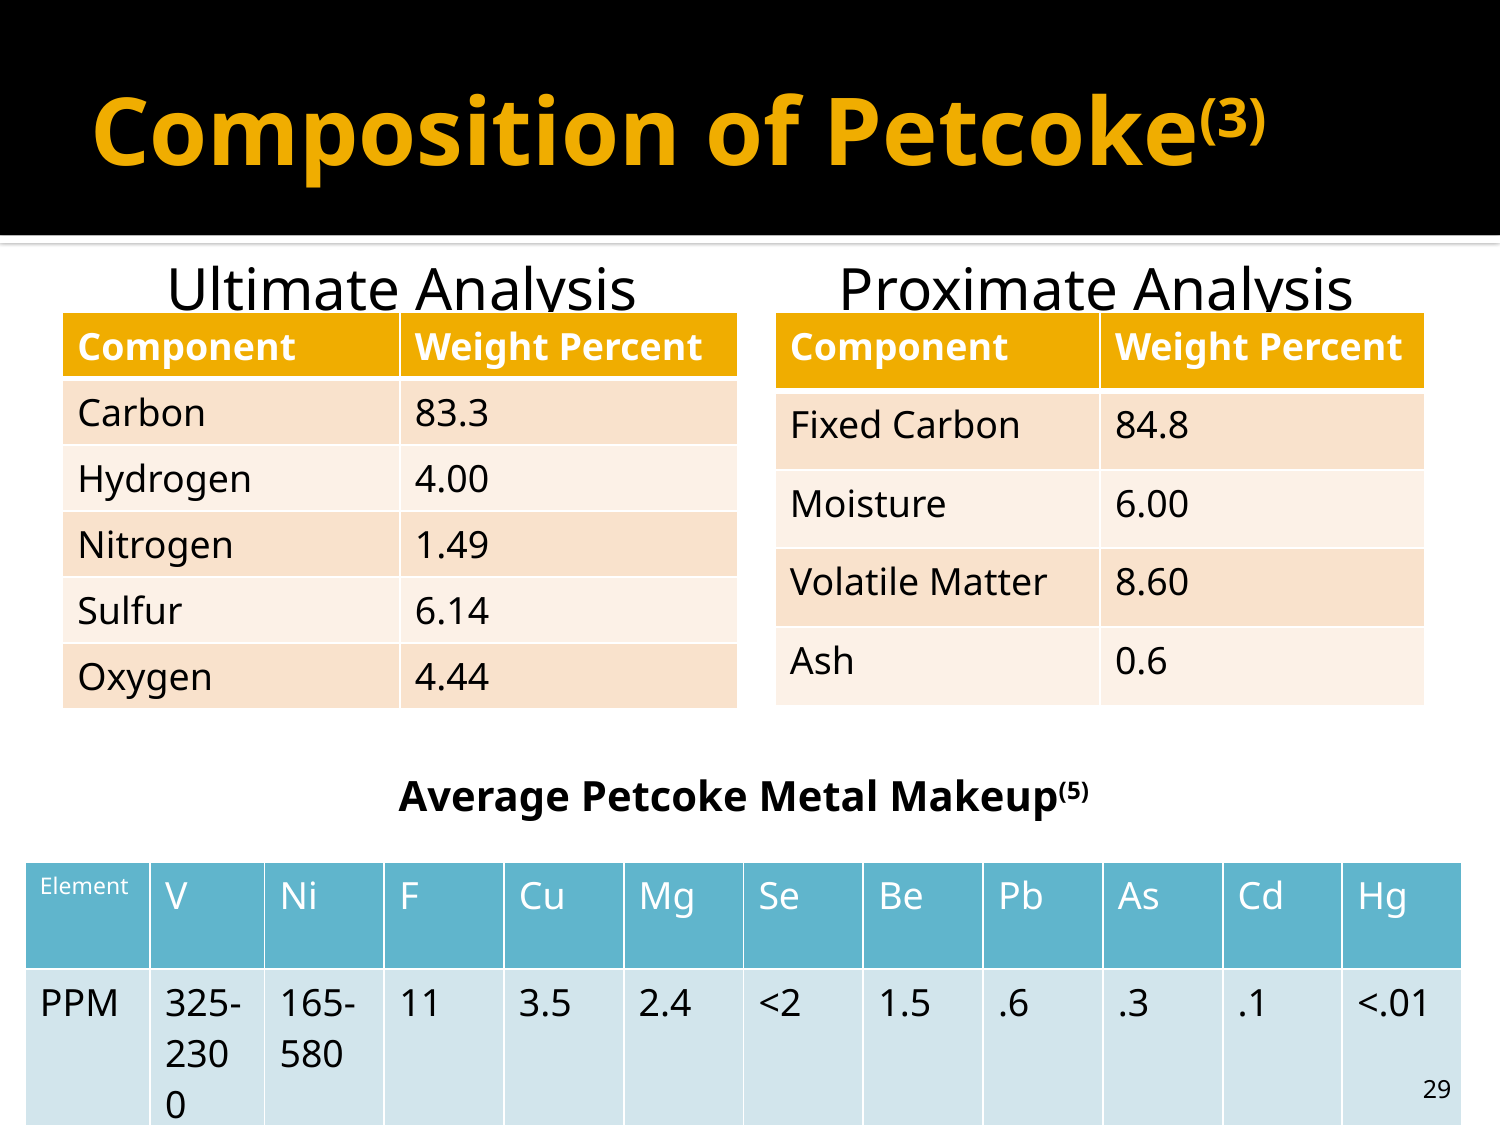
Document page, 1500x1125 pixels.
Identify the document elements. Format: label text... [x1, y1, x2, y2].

table_cell 4.00 [401, 446, 737, 510]
table_cell 2.4 [625, 970, 743, 1125]
table_header Weight Percent [401, 313, 737, 376]
table_cell .3 [1104, 970, 1222, 1125]
table_header Weight Percent [1101, 313, 1424, 388]
table_header Component [776, 313, 1099, 388]
table_cell 6.14 [401, 578, 737, 642]
table_cell Fixed Carbon [776, 394, 1099, 469]
table_cell .1 [1224, 970, 1341, 1125]
table_cell Nitrogen [63, 512, 399, 576]
table_header Pb [984, 863, 1102, 968]
table_header As [1104, 863, 1222, 968]
title Composition of Petcoke(3) [75, 25, 1425, 231]
table_cell 1.5 [864, 970, 982, 1125]
text_box Proximate Analysis [762, 245, 1426, 350]
table_cell Oxygen [63, 644, 399, 708]
table_header F [385, 863, 503, 968]
table_header Ni [265, 863, 383, 968]
table_cell 165-580 [265, 970, 383, 1125]
table_header Hg [1343, 863, 1461, 968]
table_cell <2 [744, 970, 862, 1125]
table_cell 8.60 [1101, 549, 1424, 626]
table_cell 4.44 [401, 644, 737, 708]
table_cell 1.49 [401, 512, 737, 576]
slide_number 29 [1345, 1062, 1467, 1108]
table_cell Volatile Matter [776, 549, 1099, 626]
table_header Cu [505, 863, 623, 968]
table_cell Hydrogen [63, 446, 399, 510]
table_cell PPM [26, 970, 149, 1125]
table_cell 3.5 [505, 970, 623, 1125]
table_cell Ash [776, 628, 1099, 705]
table_cell 84.8 [1101, 394, 1424, 469]
table_cell 6.00 [1101, 471, 1424, 547]
table_cell 11 [385, 970, 503, 1125]
text_box Ultimate Analysis [75, 245, 738, 312]
table_cell Moisture [776, 471, 1099, 547]
table_cell 83.3 [401, 381, 737, 444]
table_header Cd [1224, 863, 1341, 968]
table_header Component [63, 313, 399, 376]
table_cell 325-2300 [151, 970, 264, 1125]
table_header Mg [625, 863, 743, 968]
table_header Be [864, 863, 982, 968]
table_header Se [744, 863, 862, 968]
text_box Average Petcoke Metal Makeup(5) [312, 762, 1175, 828]
table_header V [151, 863, 264, 968]
table_cell 0.6 [1101, 628, 1424, 705]
table_cell <.01 [1343, 970, 1461, 1125]
table_header Element [26, 863, 149, 968]
table_cell .6 [984, 970, 1102, 1125]
table_cell Sulfur [63, 578, 399, 642]
table_cell Carbon [63, 381, 399, 444]
